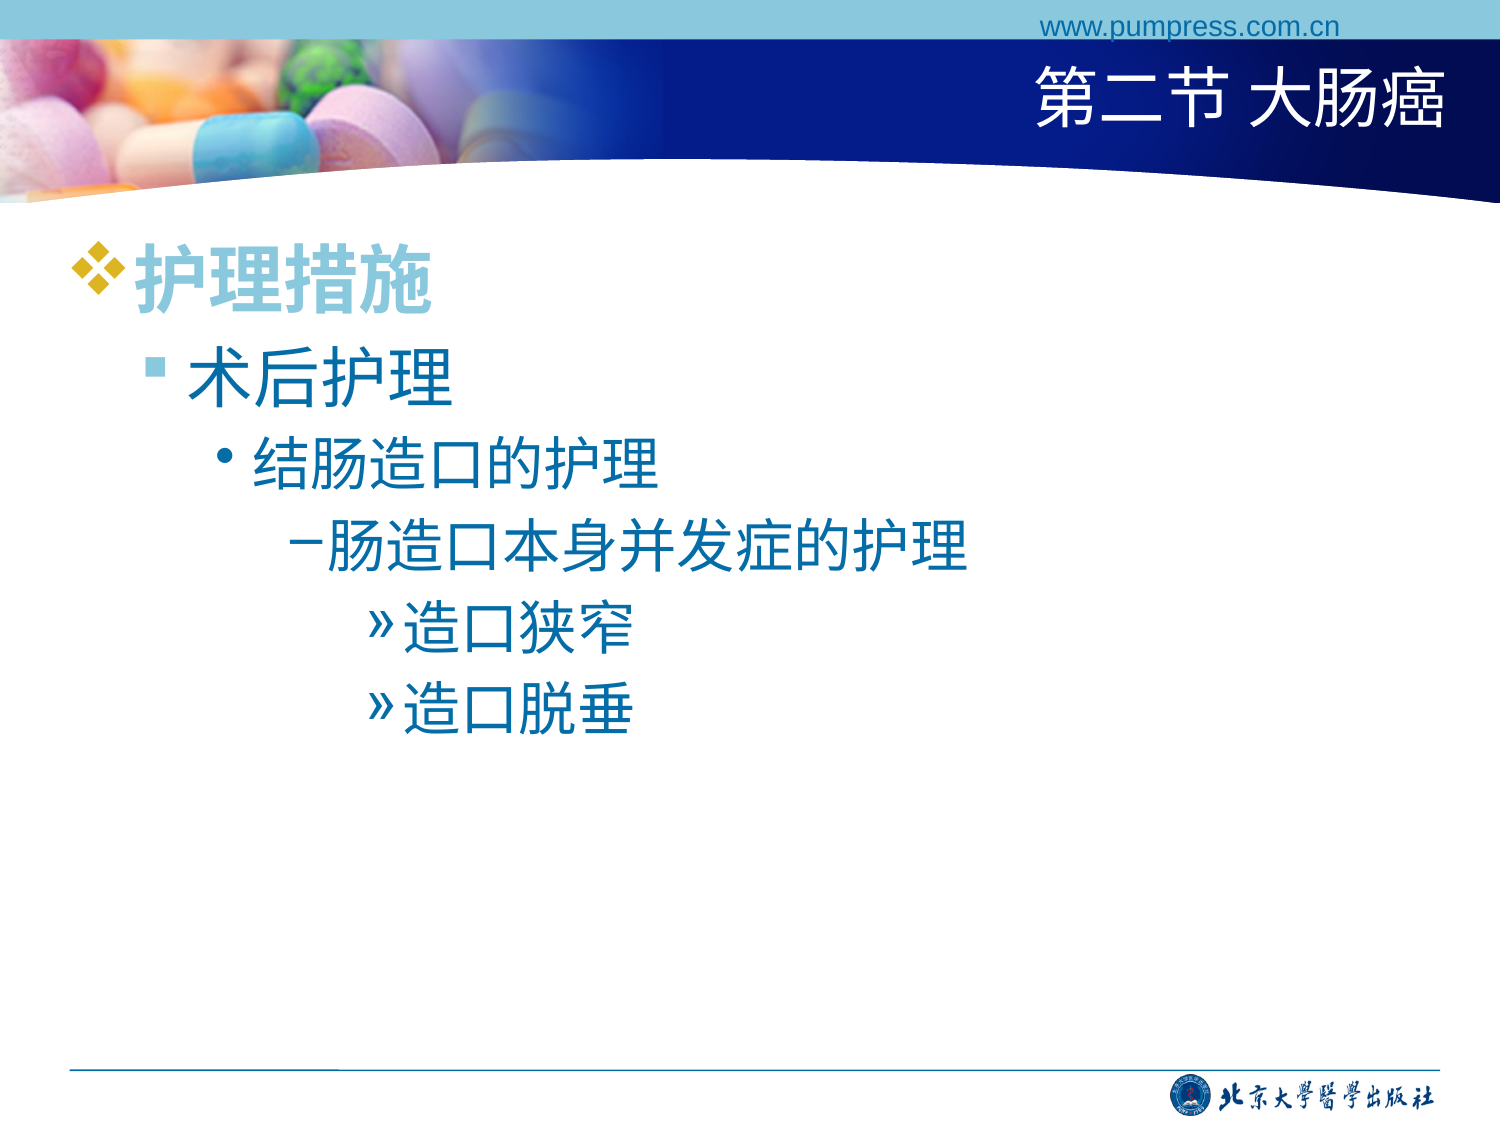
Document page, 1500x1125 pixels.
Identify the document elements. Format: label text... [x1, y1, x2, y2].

title 第二节 大肠癌 [137, 49, 1463, 143]
slide_number www.pumpress.com.cn [1025, 0, 1463, 38]
picture [0, 40, 1500, 203]
picture [1170, 1074, 1436, 1118]
list 护理措施 术后护理 结肠造口的护理 肠造口本身并发症的护理 造口狭窄 造口脱垂 [49, 224, 1463, 1026]
